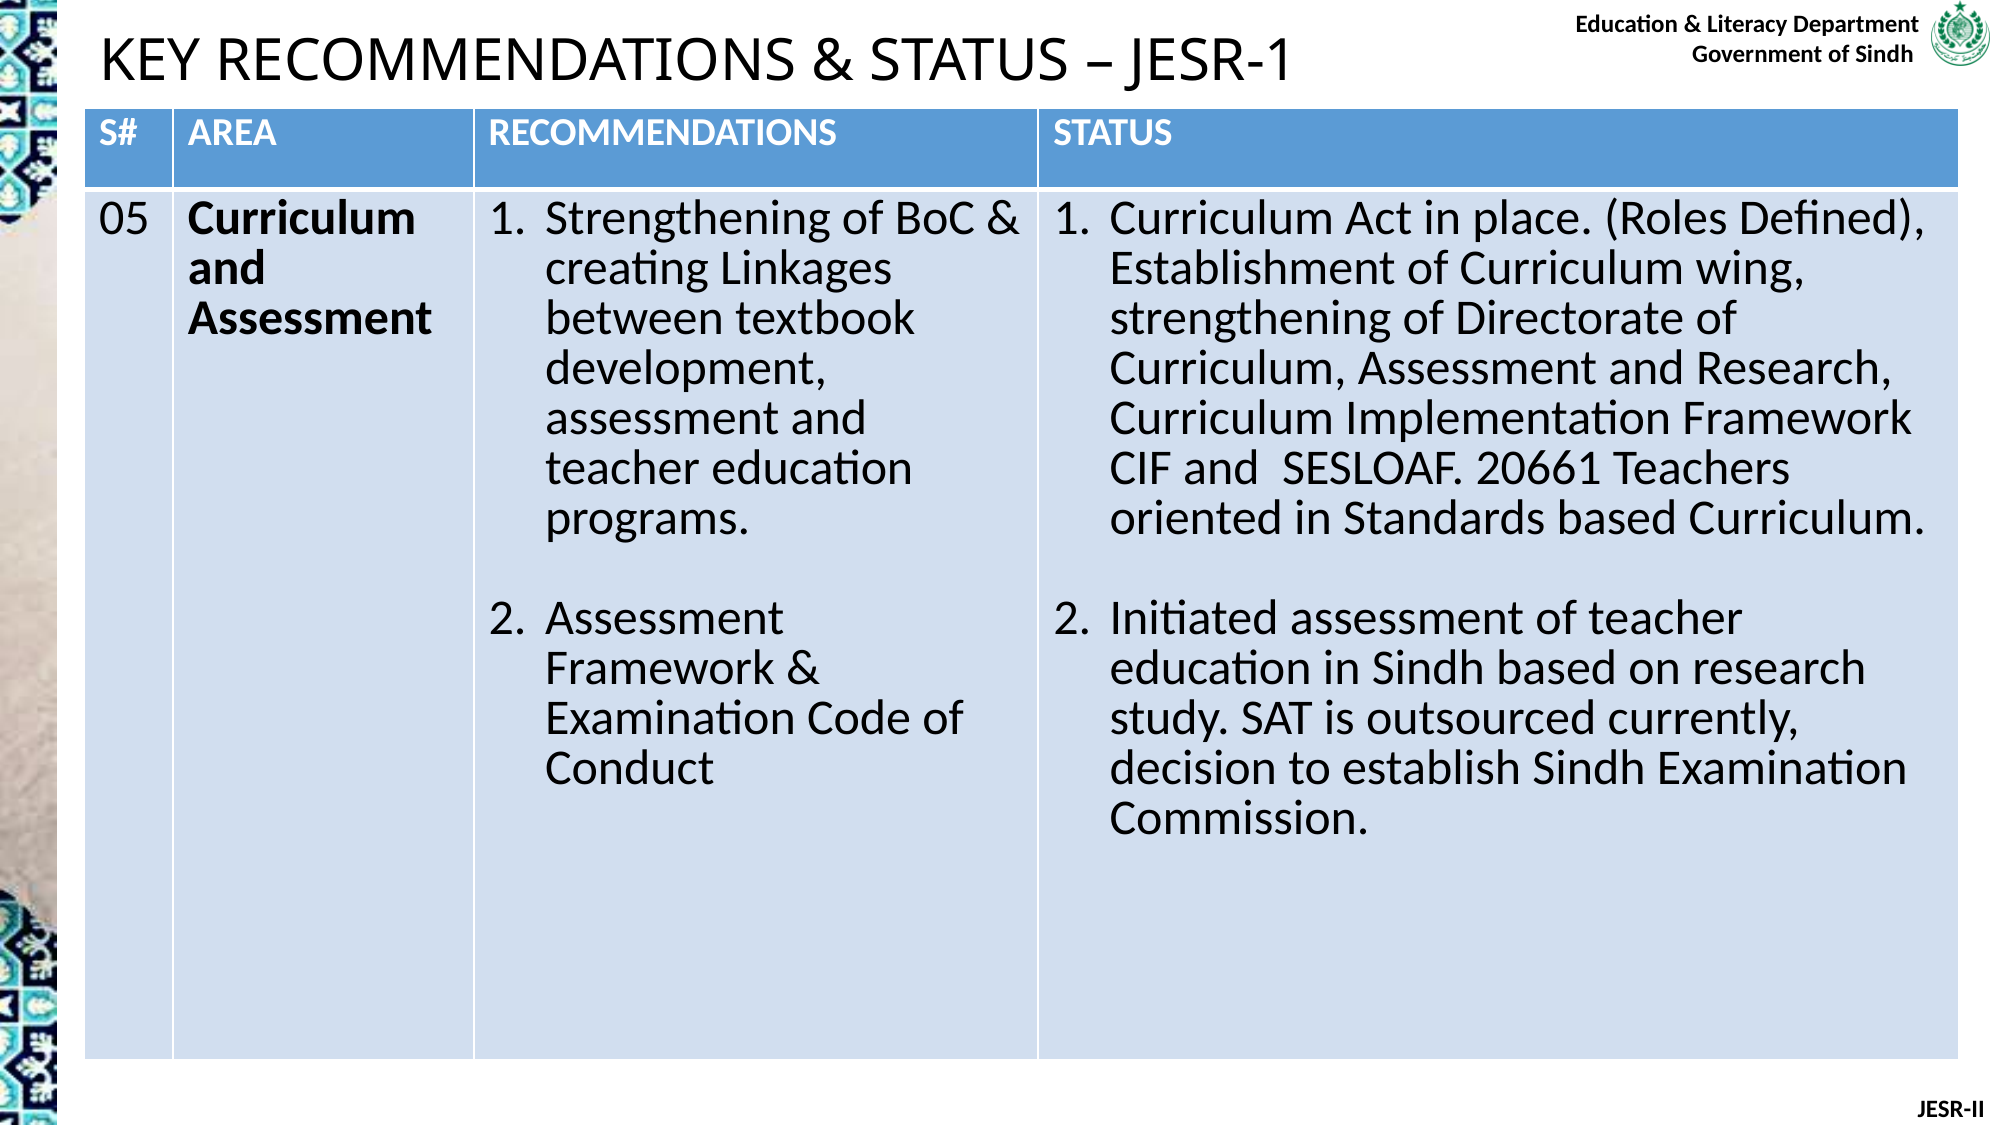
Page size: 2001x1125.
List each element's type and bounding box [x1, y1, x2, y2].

text_box [0, 0, 2000, 1125]
